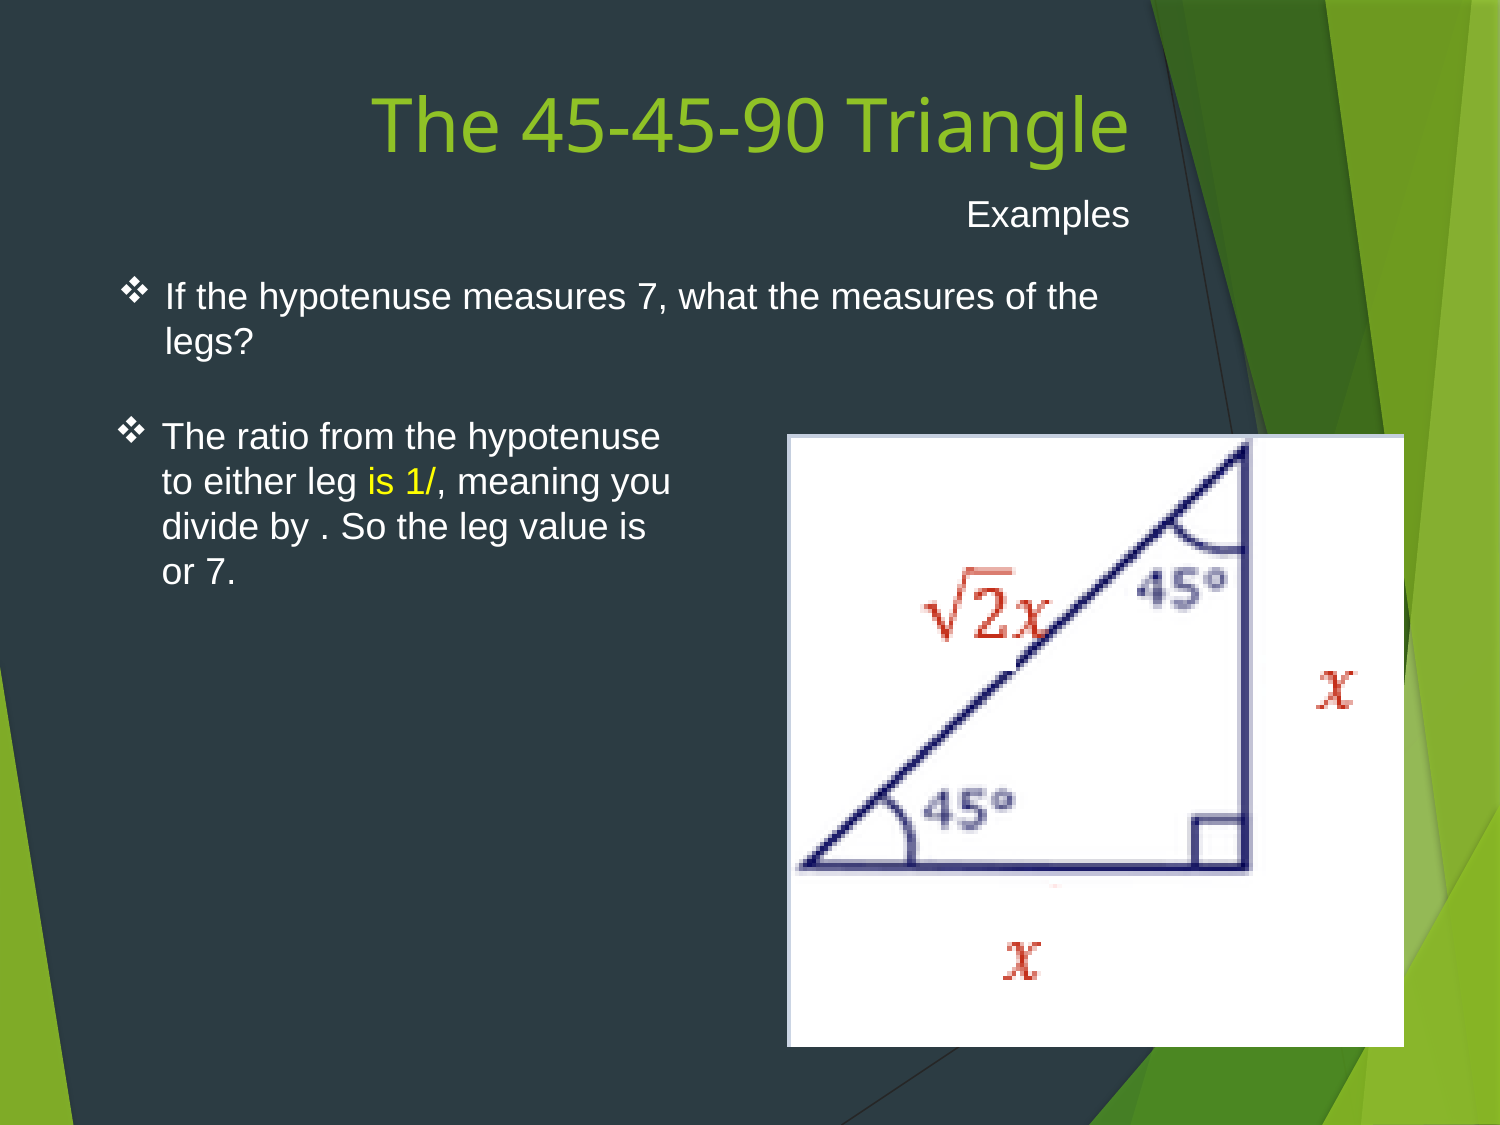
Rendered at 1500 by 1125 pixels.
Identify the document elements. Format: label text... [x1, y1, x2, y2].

picture [786, 434, 1404, 1048]
text_box Examples [951, 182, 1146, 243]
title The 45-45-90 Triangle [105, 70, 1147, 183]
list [99, 243, 1142, 438]
